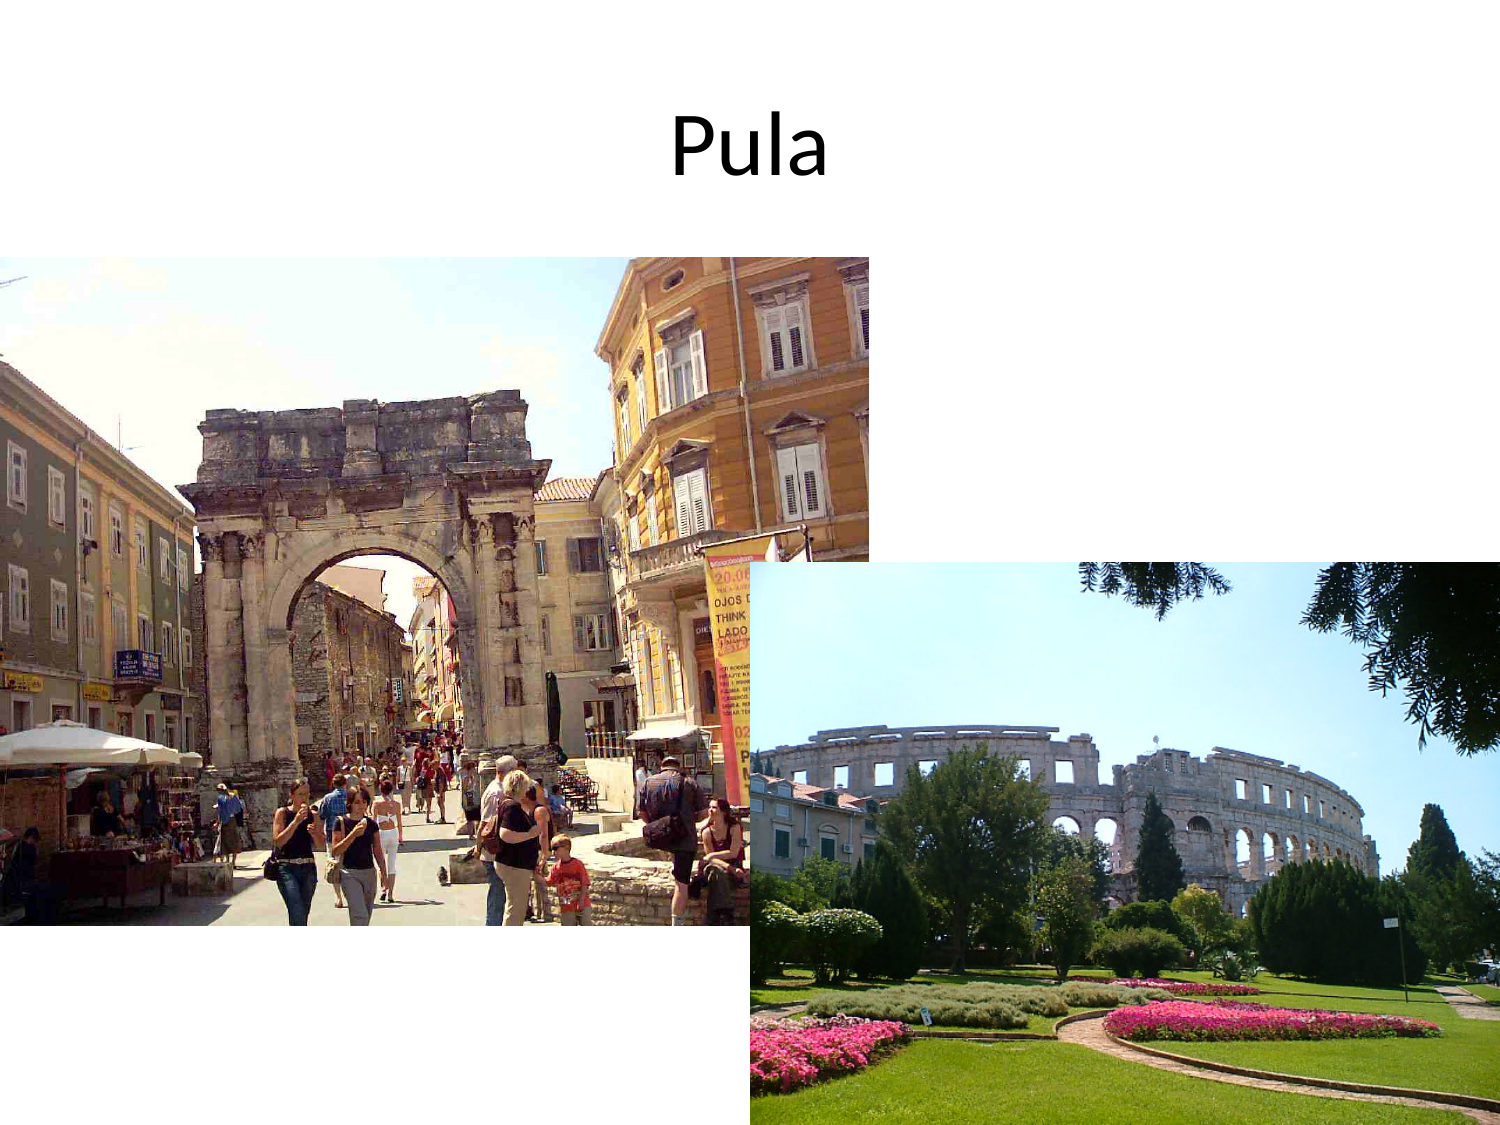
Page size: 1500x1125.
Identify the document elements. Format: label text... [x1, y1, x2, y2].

picture [0, 257, 1500, 1125]
title Pula [75, 45, 1425, 233]
